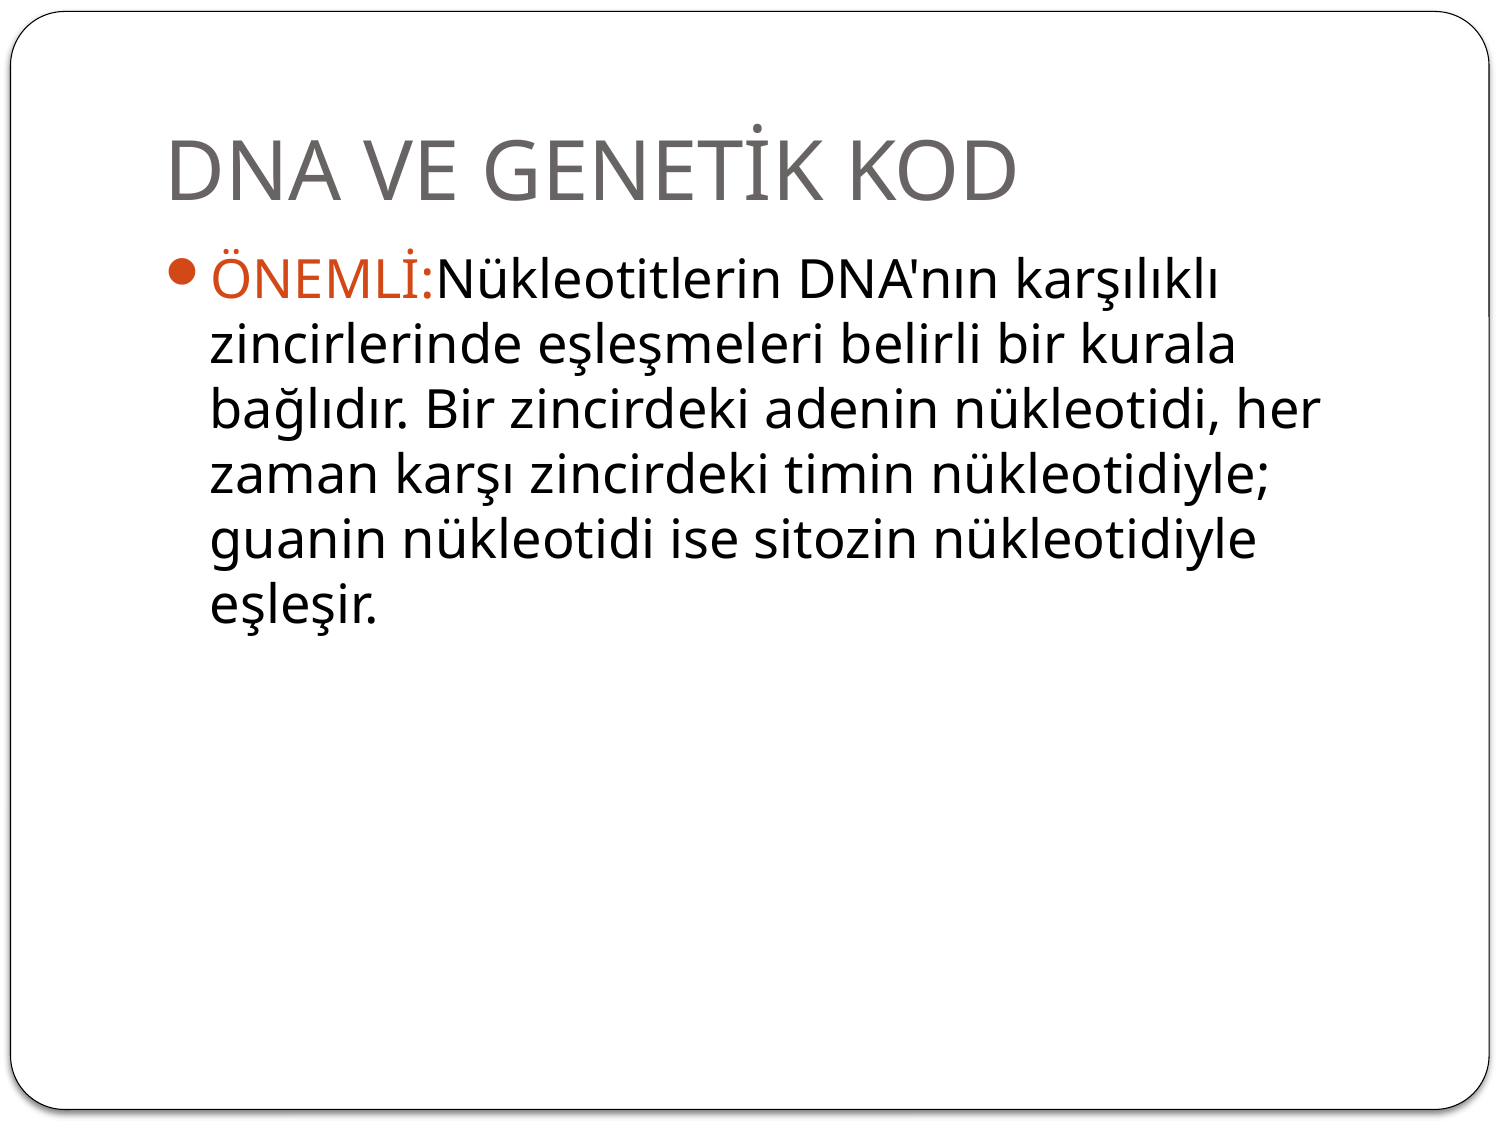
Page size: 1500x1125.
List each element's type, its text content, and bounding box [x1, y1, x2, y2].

list ÖNEMLİ:Nükleotitlerin DNA'nın karşılıklı zincirlerinde eşleşmeleri belirli bir kurala bağlıdır. Bir zincirdeki adenin nükleotidi, her zaman karşı zincirdeki timin nükleotidiyle; guanin nükleotidi ise sitozin nükleotidiyle eşleşir. [150, 237, 1425, 988]
title DNA VE GENETİK KOD [150, 45, 1425, 233]
